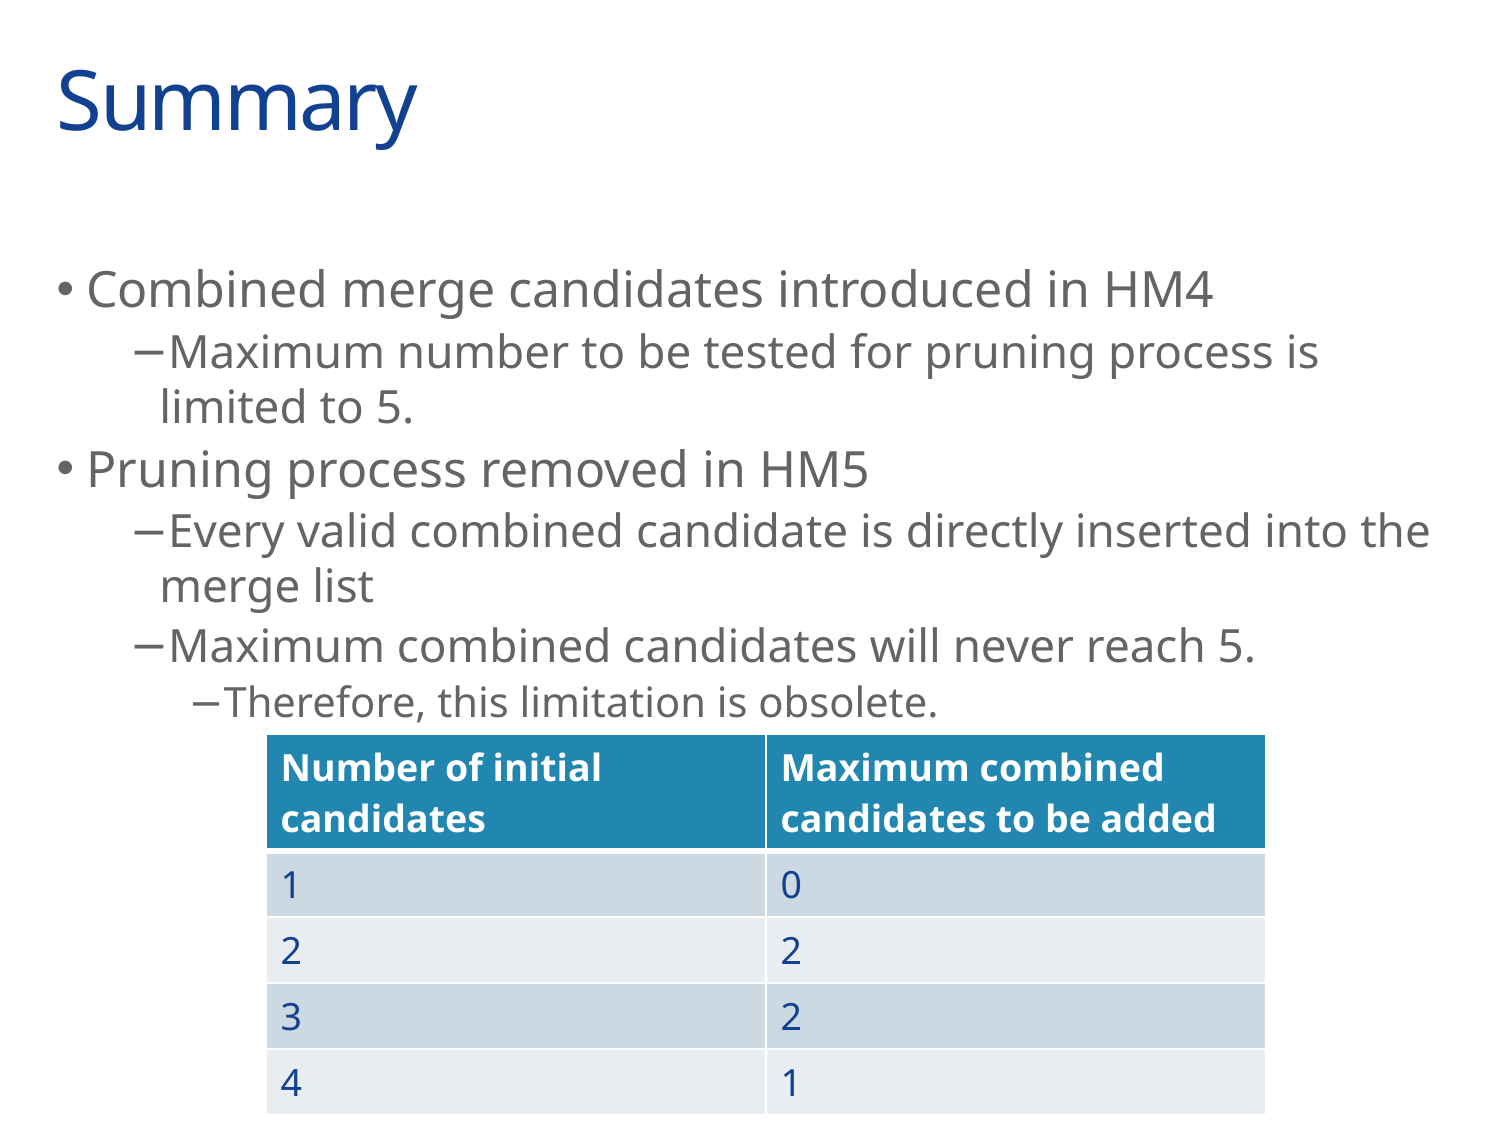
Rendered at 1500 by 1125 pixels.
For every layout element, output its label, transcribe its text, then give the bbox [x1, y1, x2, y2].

table_cell 2 [267, 918, 765, 982]
table_cell 1 [267, 854, 765, 916]
table_header Maximum combined candidates to be added [767, 735, 1265, 848]
table_cell 1 [767, 1050, 1265, 1114]
table_header Number of initial candidates [267, 735, 765, 848]
table_cell 0 [767, 854, 1265, 916]
table_cell 4 [267, 1050, 765, 1114]
list Combined merge candidates introduced in HM4 Maximum number to be tested for pruning process is limited to 5. Pruning process removed in HM5 Every valid combined candidate is directly inserted into the merge list Maximum combined candidates will never reach 5. Therefore, this limitation is obsolete. [56, 257, 1436, 1000]
table_cell 3 [267, 984, 765, 1048]
title Summary [56, 47, 1433, 149]
table_cell 2 [767, 984, 1265, 1048]
table_cell 2 [767, 918, 1265, 982]
